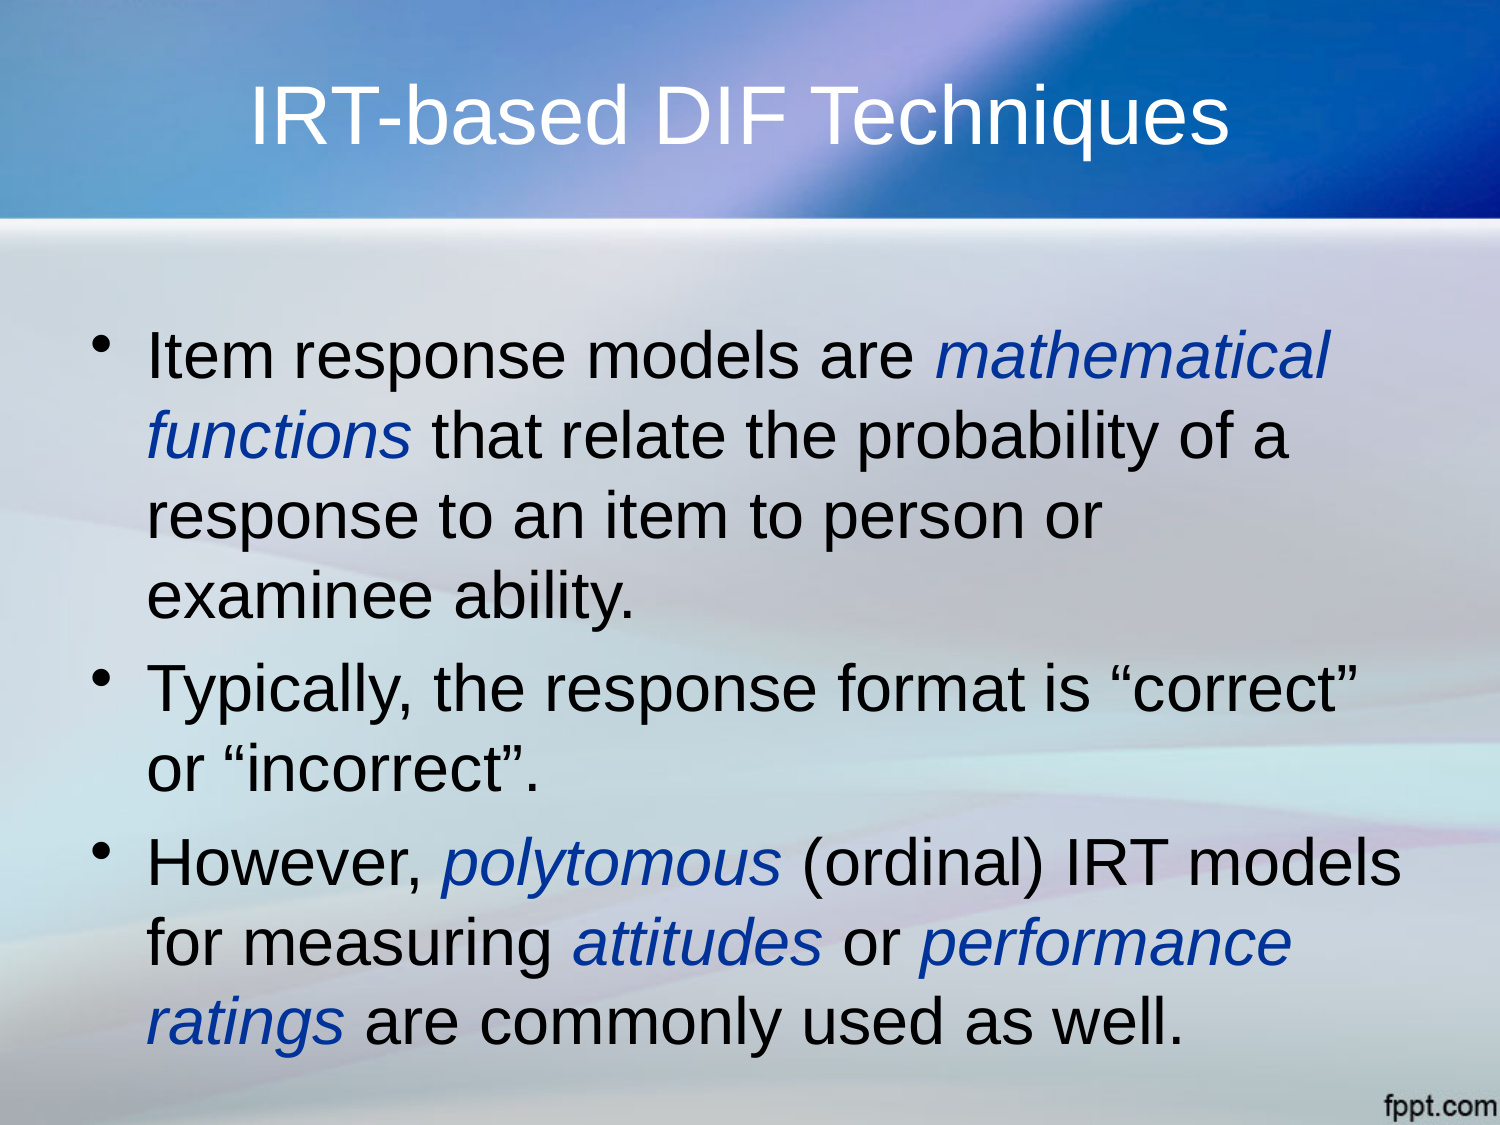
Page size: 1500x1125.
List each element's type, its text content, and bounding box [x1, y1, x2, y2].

title IRT-based DIF Techniques [64, 31, 1415, 192]
list Item response models are mathematical functions that relate the probability of a response to an item to person or examinee ability. Typically, the response format is “correct” or “incorrect”. However, polytomous (ordinal) IRT models for measuring attitudes or performance ratings are commonly used as well. [75, 304, 1425, 1047]
picture [0, 0, 1500, 1125]
